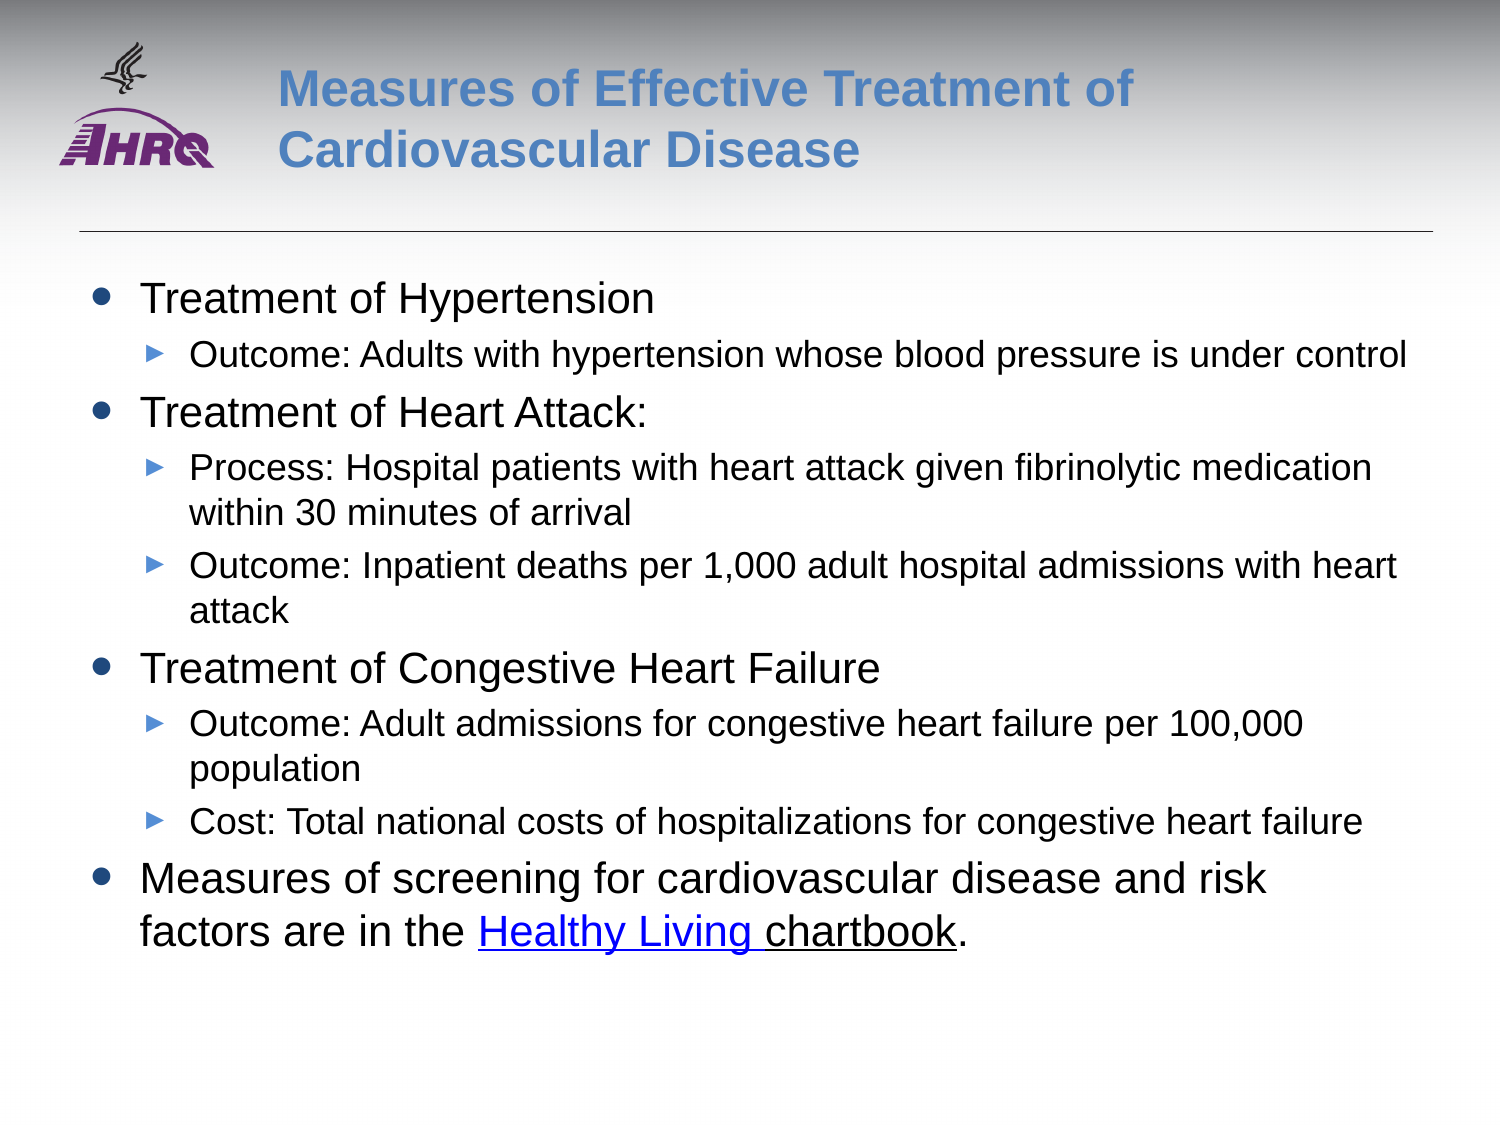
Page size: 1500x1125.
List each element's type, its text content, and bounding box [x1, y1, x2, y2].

picture [0, 0, 1500, 1125]
title Measures of Effective Treatment of Cardiovascular Disease [262, 45, 1425, 188]
list Treatment of Hypertension Outcome: Adults with hypertension whose blood pressure is under control Treatment of Heart Attack: Process: Hospital patients with heart attack given fibrinolytic medication within 30 minutes of arrival Outcome: Inpatient deaths per 1,000 adult hospital admissions with heart attack Treatment of Congestive Heart Failure Outcome: Adult admissions for congestive heart failure per 100,000 population Cost: Total national costs of hospitalizations for congestive heart failure Measures of screening for cardiovascular disease and risk factors are in the Healthy Living chartbook. [75, 262, 1425, 1005]
